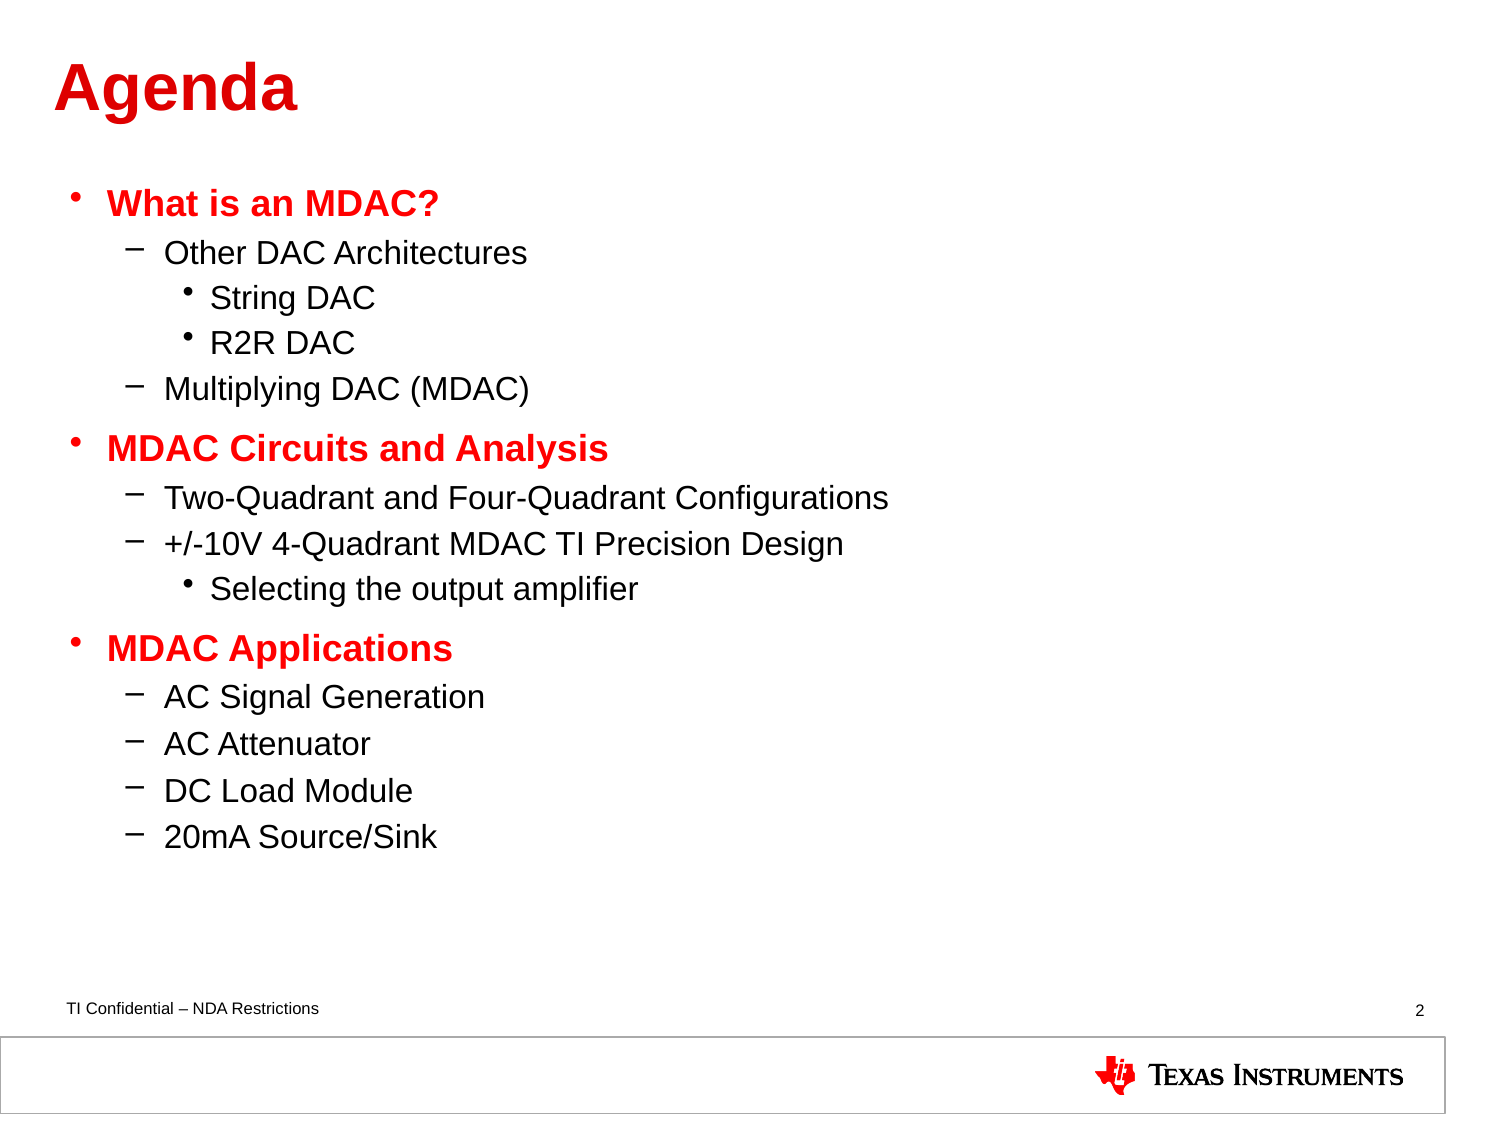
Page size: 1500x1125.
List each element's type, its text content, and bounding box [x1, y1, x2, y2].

slide_number 2 [1089, 992, 1440, 1027]
list What is an MDAC? Other DAC Architectures String DAC R2R DAC Multiplying DAC (MDAC) MDAC Circuits and Analysis Two-Quadrant and Four-Quadrant Configurations +/-10V 4-Quadrant MDAC TI Precision Design Selecting the output amplifier MDAC Applications AC Signal Generation AC Attenuator DC Load Module 20mA Source/Sink [54, 171, 1444, 984]
title Agenda [37, 23, 1426, 158]
picture [1095, 1056, 1403, 1095]
